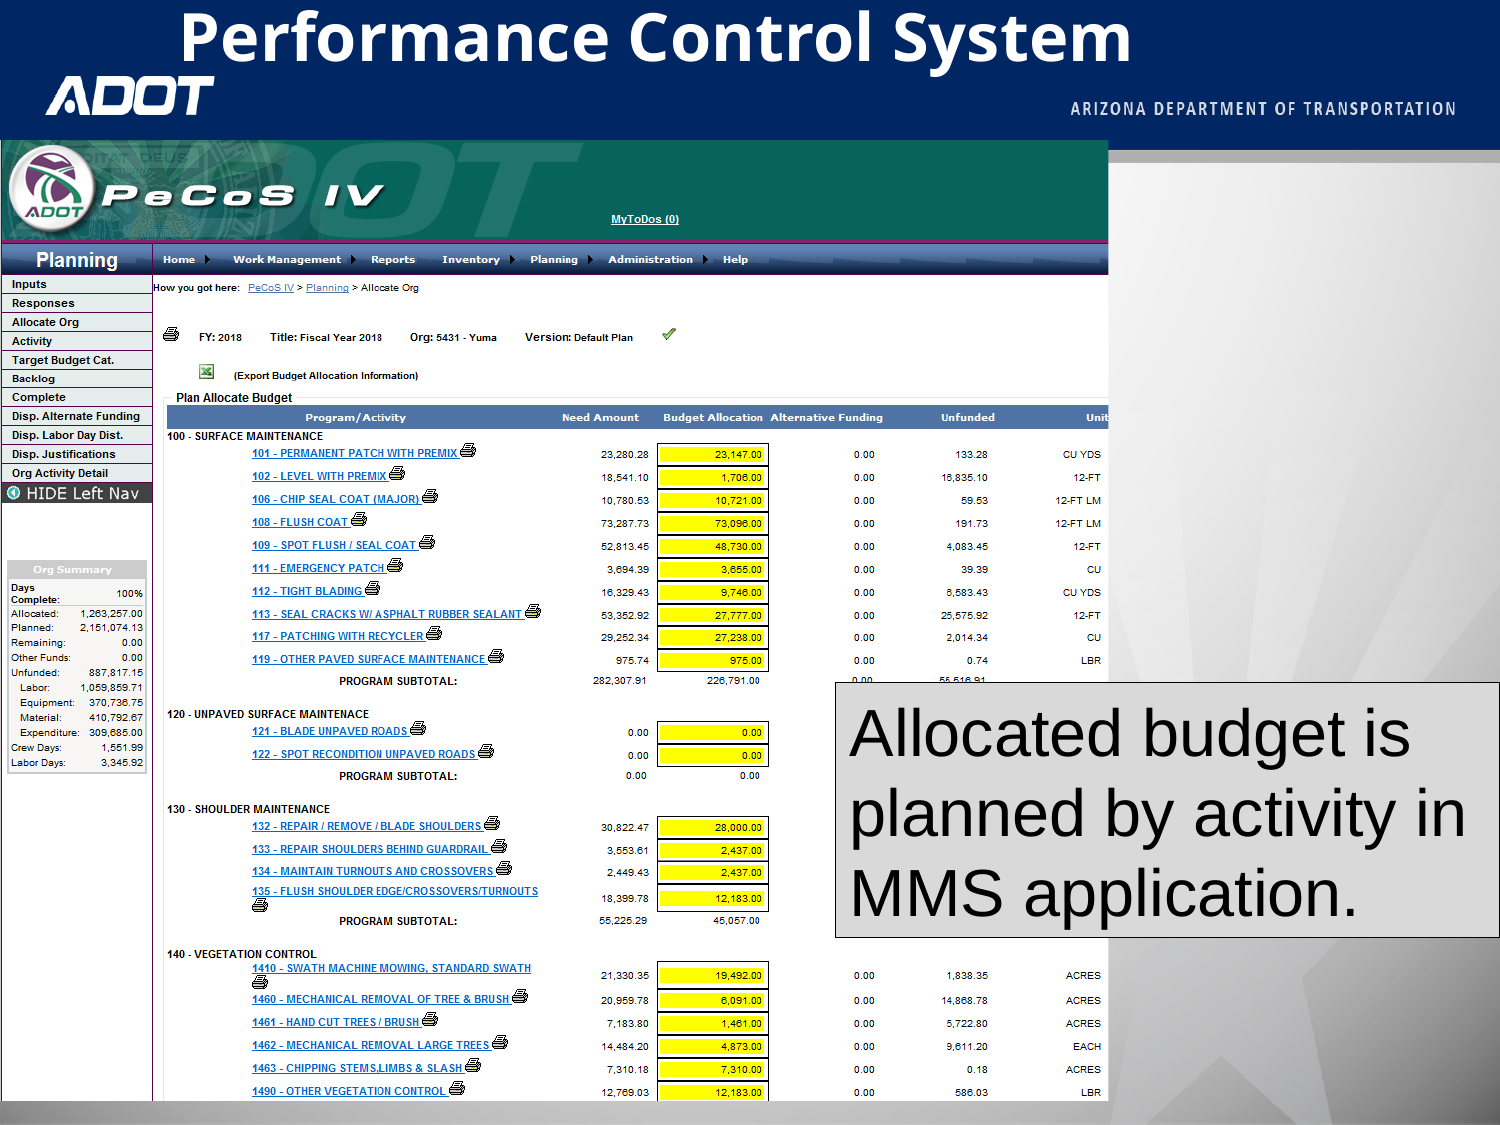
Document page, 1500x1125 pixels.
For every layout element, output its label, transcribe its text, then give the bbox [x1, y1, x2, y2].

text_box Allocated budget is planned by activity in MMS application. [1113, 682, 1500, 938]
text_box Performance Control System [164, 0, 1150, 83]
picture [0, 0, 1500, 1125]
